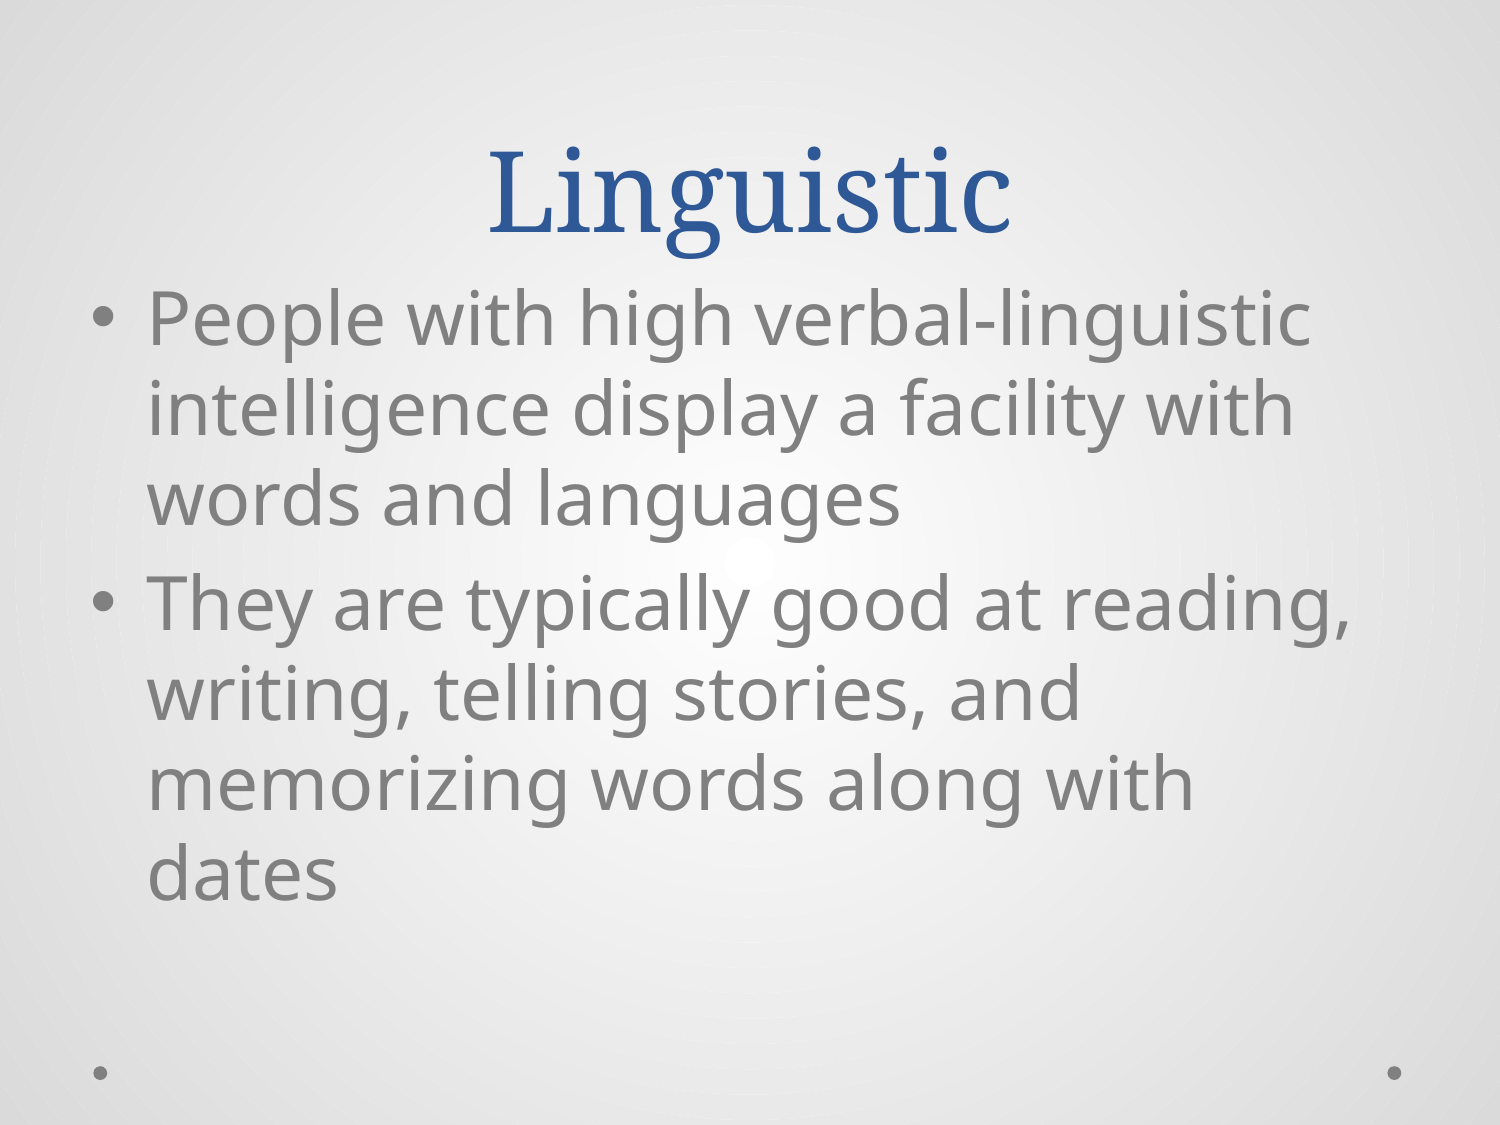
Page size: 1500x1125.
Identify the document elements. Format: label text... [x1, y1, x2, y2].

title Linguistic [75, 0, 1425, 262]
list People with high verbal-linguistic intelligence display a facility with words and languages They are typically good at reading, writing, telling stories, and memorizing words along with dates [75, 262, 1425, 1005]
